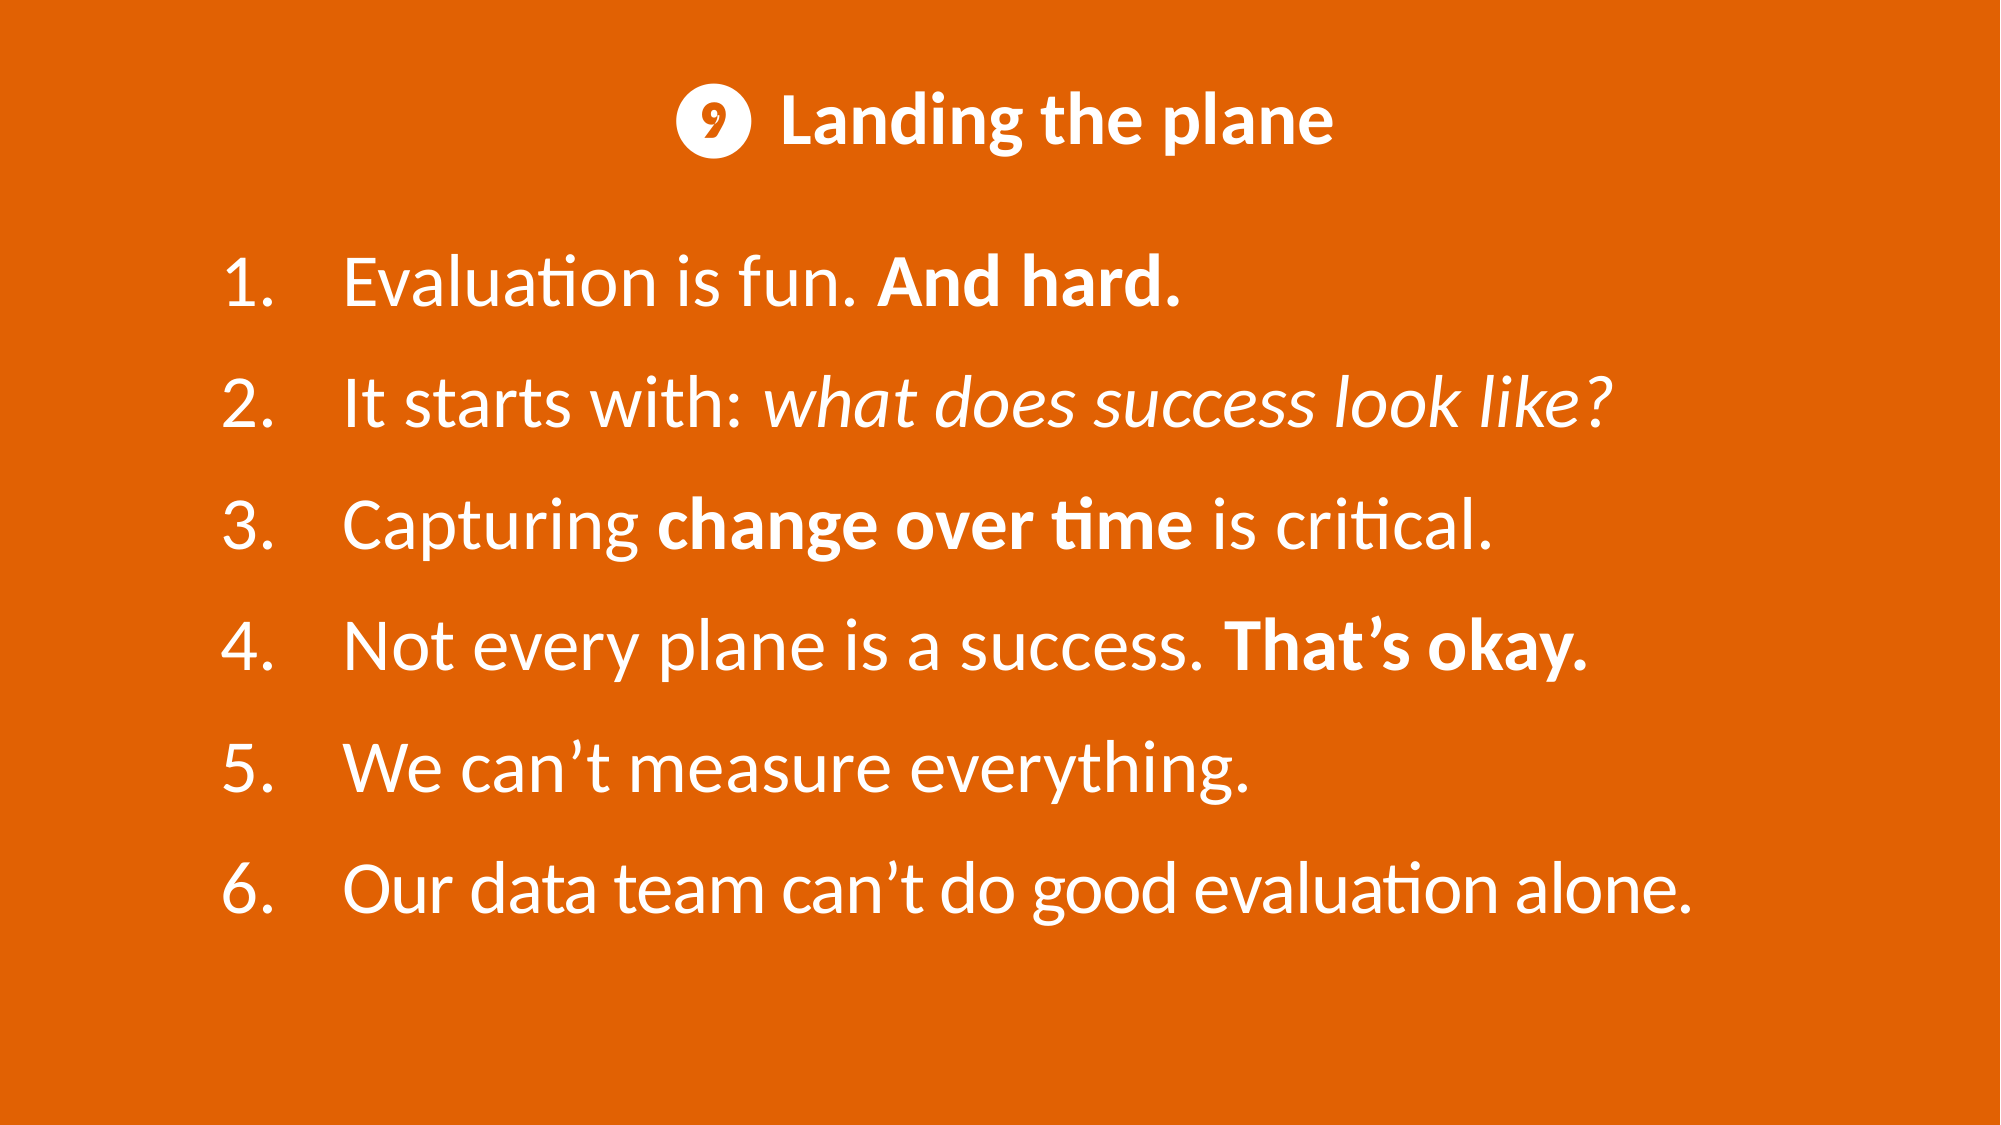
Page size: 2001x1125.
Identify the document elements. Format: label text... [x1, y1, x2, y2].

text_box ❾ Landing the plane Evaluation is fun. And hard. It starts with: what does success look like? Capturing change over time is critical. Not every plane is a success. That’s okay. We can’t measure everything. Our data team can’t do good evaluation alone. [205, 30, 1794, 936]
